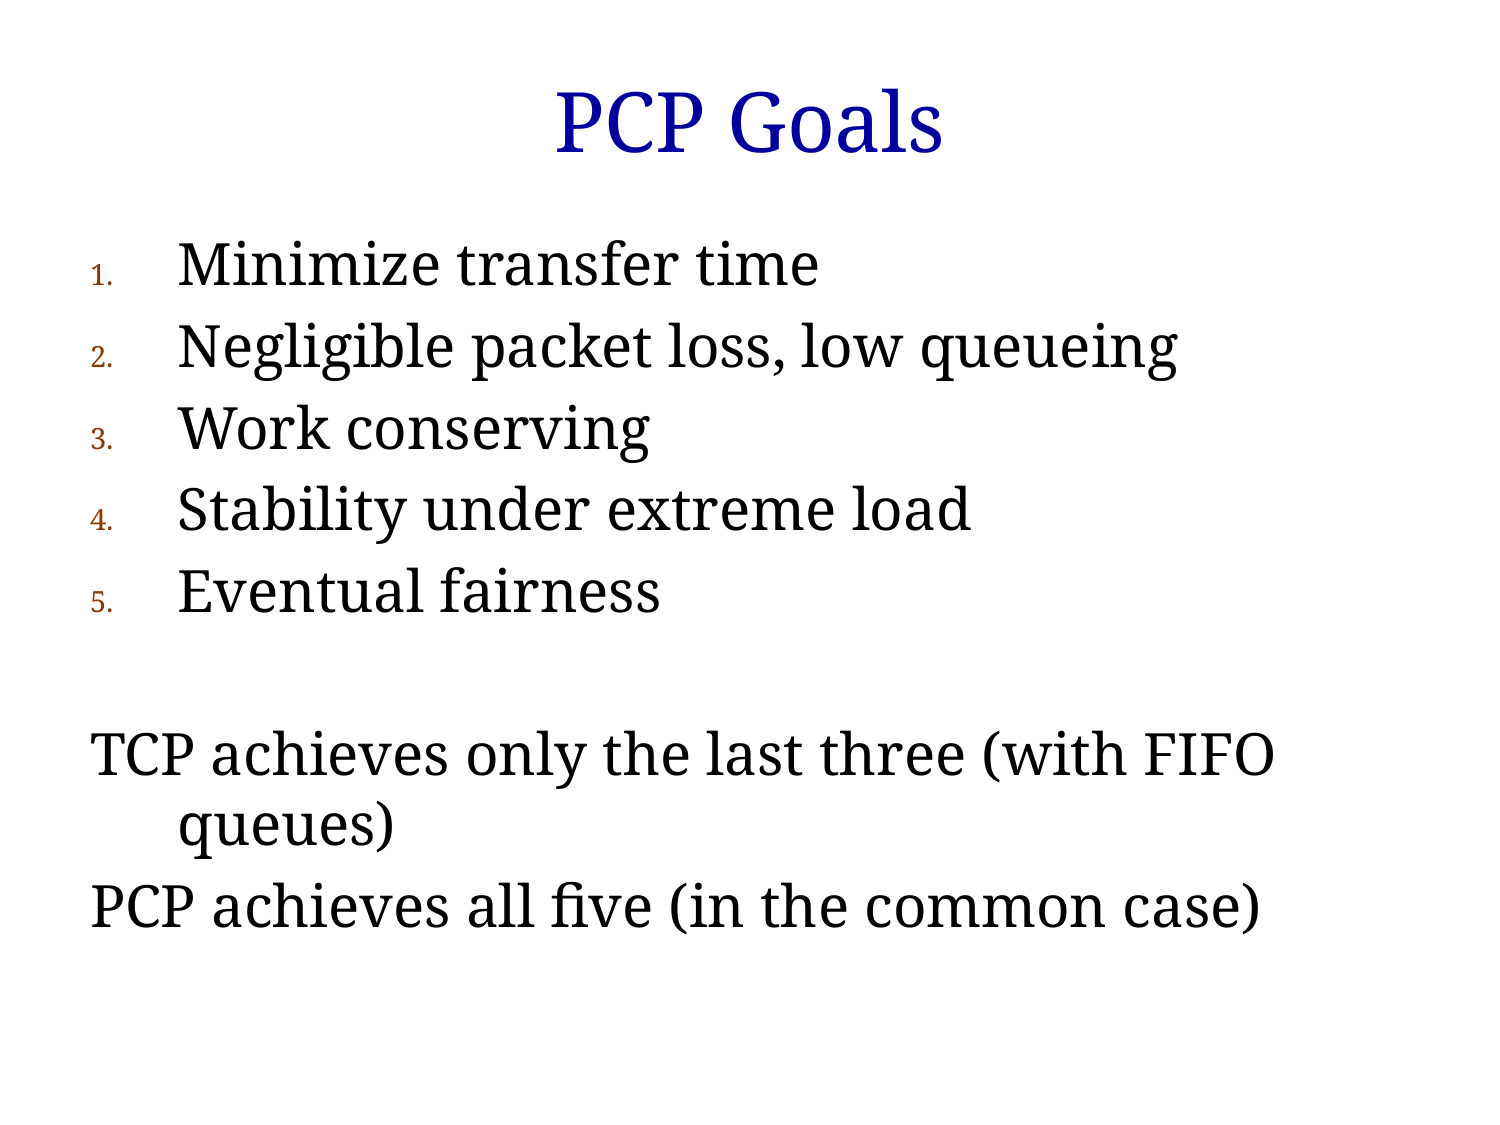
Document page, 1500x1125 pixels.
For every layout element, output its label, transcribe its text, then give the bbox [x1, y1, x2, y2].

list Minimize transfer time Negligible packet loss, low queueing Work conserving Stability under extreme load Eventual fairness TCP achieves only the last three (with FIFO queues) PCP achieves all five (in the common case) [74, 219, 1426, 963]
title PCP Goals [74, 47, 1426, 191]
